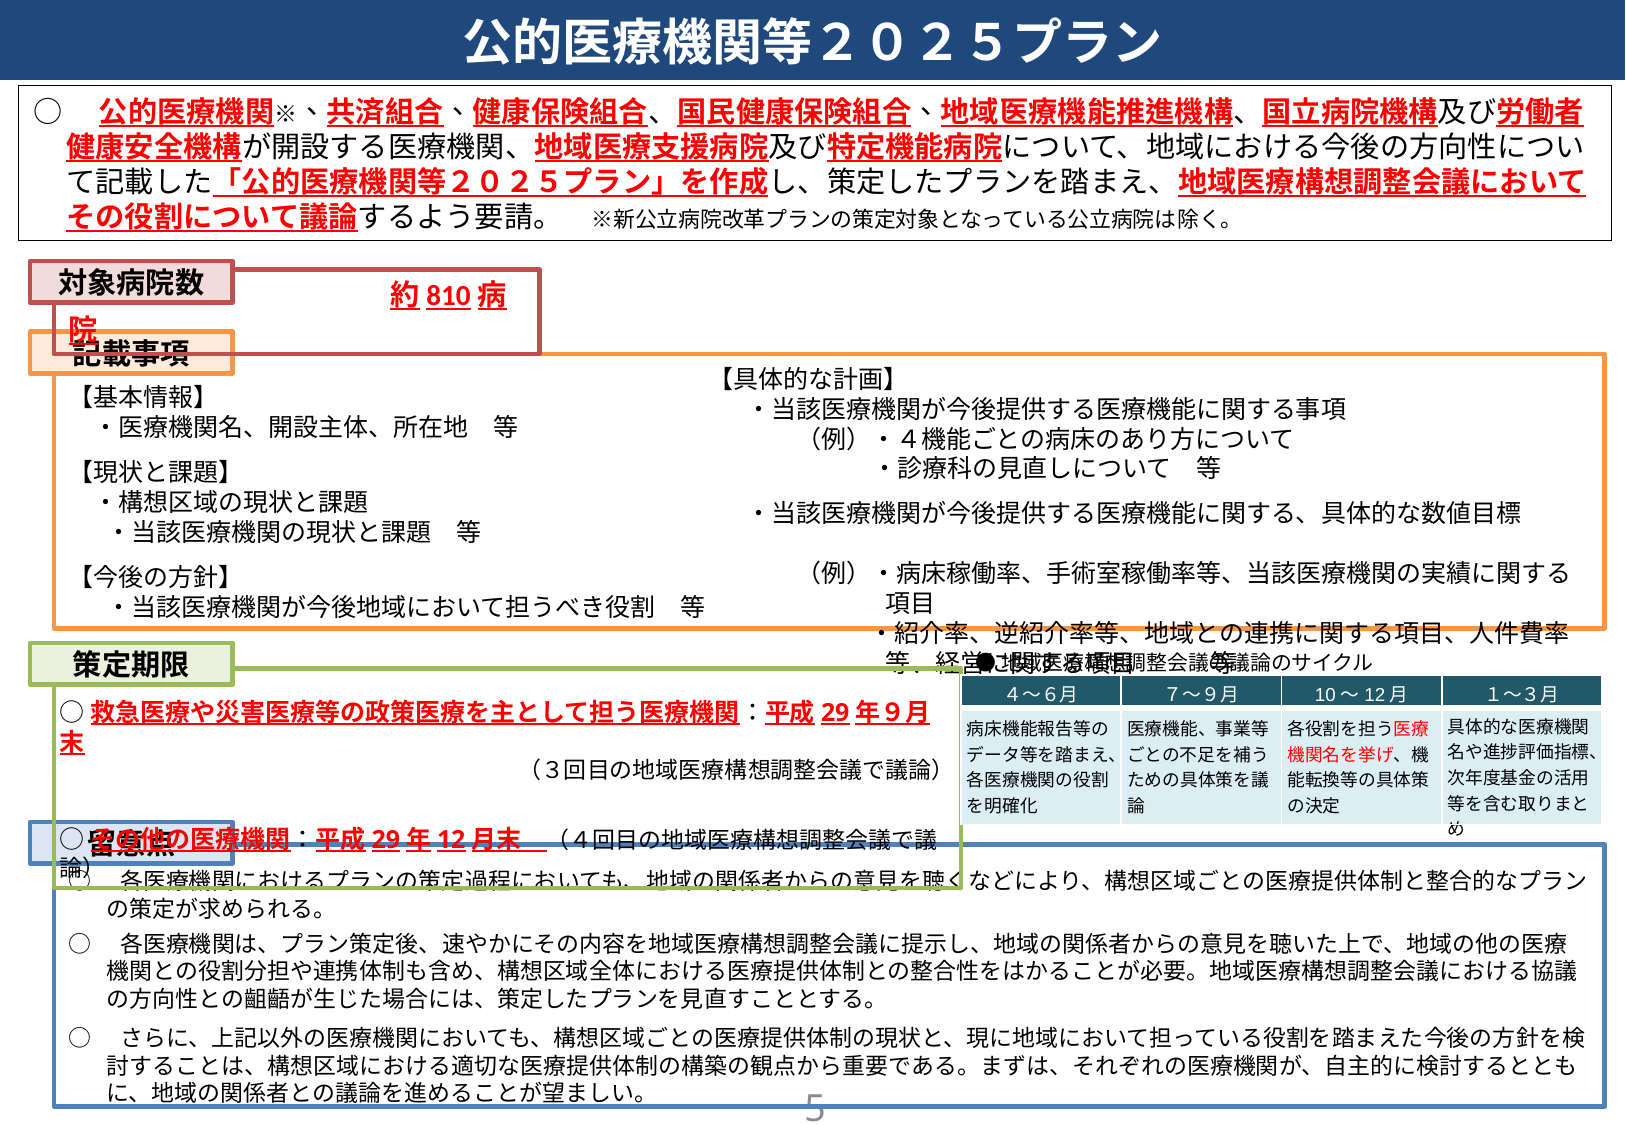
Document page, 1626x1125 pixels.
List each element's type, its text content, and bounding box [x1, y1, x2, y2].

text_box 記載事項 [28, 330, 234, 375]
table_header 10～12月 [1282, 683, 1441, 705]
text_box 【基本情報】 ・医療機関名、開設主体、所在地 等 【現状と課題】 ・構想区域の現状と課題 ・当該医療機関の現状と課題 等 【今後の方針】 ・当該医療機関が今後地域において担うべき役割 等 [53, 354, 693, 629]
text_box ●地域医療構想調整会議の議論のサイクル [960, 642, 1572, 683]
text_box 約810病院 [53, 269, 540, 354]
table_cell 各役割を担う医療機関名を挙げ、機能転換等の具体策の決定 [1282, 711, 1441, 824]
text_box ○救急医療や災害医療等の政策医療を主として担う医療機関：平成29年９月末 （３回目の地域医療構想調整会議で議論） ○その他の医療機関：平成29年12月末 （４回目の地域医療構想調整会議で議論） [53, 668, 961, 889]
text_box 対象病院数 [28, 259, 234, 305]
text_box ○ 公的医療機関※、共済組合、健康保険組合、国民健康保険組合、地域医療機能推進機構、国立病院機構及び労働者健康安全機構が開設する医療機関、地域医療支援病院及び特定機能病院について、地域における今後の方向性について記載した「公的医療機関等２０２５プラン」を作成し、策定したプランを踏まえ、地域医療構想調整会議においてその役割について議論するよう要請。 ※新公立病院改革プランの策定対象となっている公立病院は除く。 [18, 85, 1612, 241]
text_box 留意点 [28, 820, 53, 866]
table_cell 医療機能、事業等ごとの不足を補うための具体策を議論 [1122, 711, 1281, 824]
text_box 公的医療機関等２０２５プラン [0, 0, 1625, 80]
table_header ７～９月 [1122, 683, 1281, 705]
table_header １～３月 [1443, 676, 1601, 705]
slide_number 5 [18, 1079, 1612, 1125]
text_box 策定期限 [28, 641, 234, 687]
table_cell 具体的な医療機関名や進捗評価指標、次年度基金の活用等を含む取りまとめ [1443, 711, 1601, 824]
text_box ○ 各医療機関におけるプランの策定過程においても、地域の関係者からの意見を聴くなどにより、構想区域ごとの医療提供体制と整合的なプランの策定が求められる。 ○ 各医療機関は、プラン策定後、速やかにその内容を地域医療構想調整会議に提示し、地域の関係者からの意見を聴いた上で、地域の他の医療機関との役割分担や連携体制も含め、構想区域全体における医療提供体制との整合性をはかることが必要。地域医療構想調整会議における協議の方向性との齟齬が生じた場合には、策定したプランを見直すこととする。 ○ さらに、上記以外の医療機関においても、構想区域ごとの医療提供体制の現状と、現に地域において担っている役割を踏まえた今後の方針を検討することは、構想区域における適切な医療提供体制の構築の観点から重要である。まずは、それぞれの医療機関が、自主的に検討するとともに、地域の関係者との議論を進めることが望ましい。 [53, 844, 1605, 1107]
table_cell 病床機能報告等のデータ等を踏まえ、各医療機関の役割を明確化 [962, 711, 1120, 824]
text_box 【具体的な計画】 ・当該医療機関が今後提供する医療機能に関する事項 （例）・４機能ごとの病床のあり方について ・診療科の見直しについて 等 ・当該医療機関が今後提供する医療機能に関する、具体的な数値目標 （例）・病床稼働率、手術室稼働率等、当該医療機関の実績に関する項目 ・紹介率、逆紹介率等、地域との連携に関する項目、人件費率等、経営に関する項目 等 [693, 325, 1602, 674]
table_header ４～６月 [962, 683, 1120, 705]
